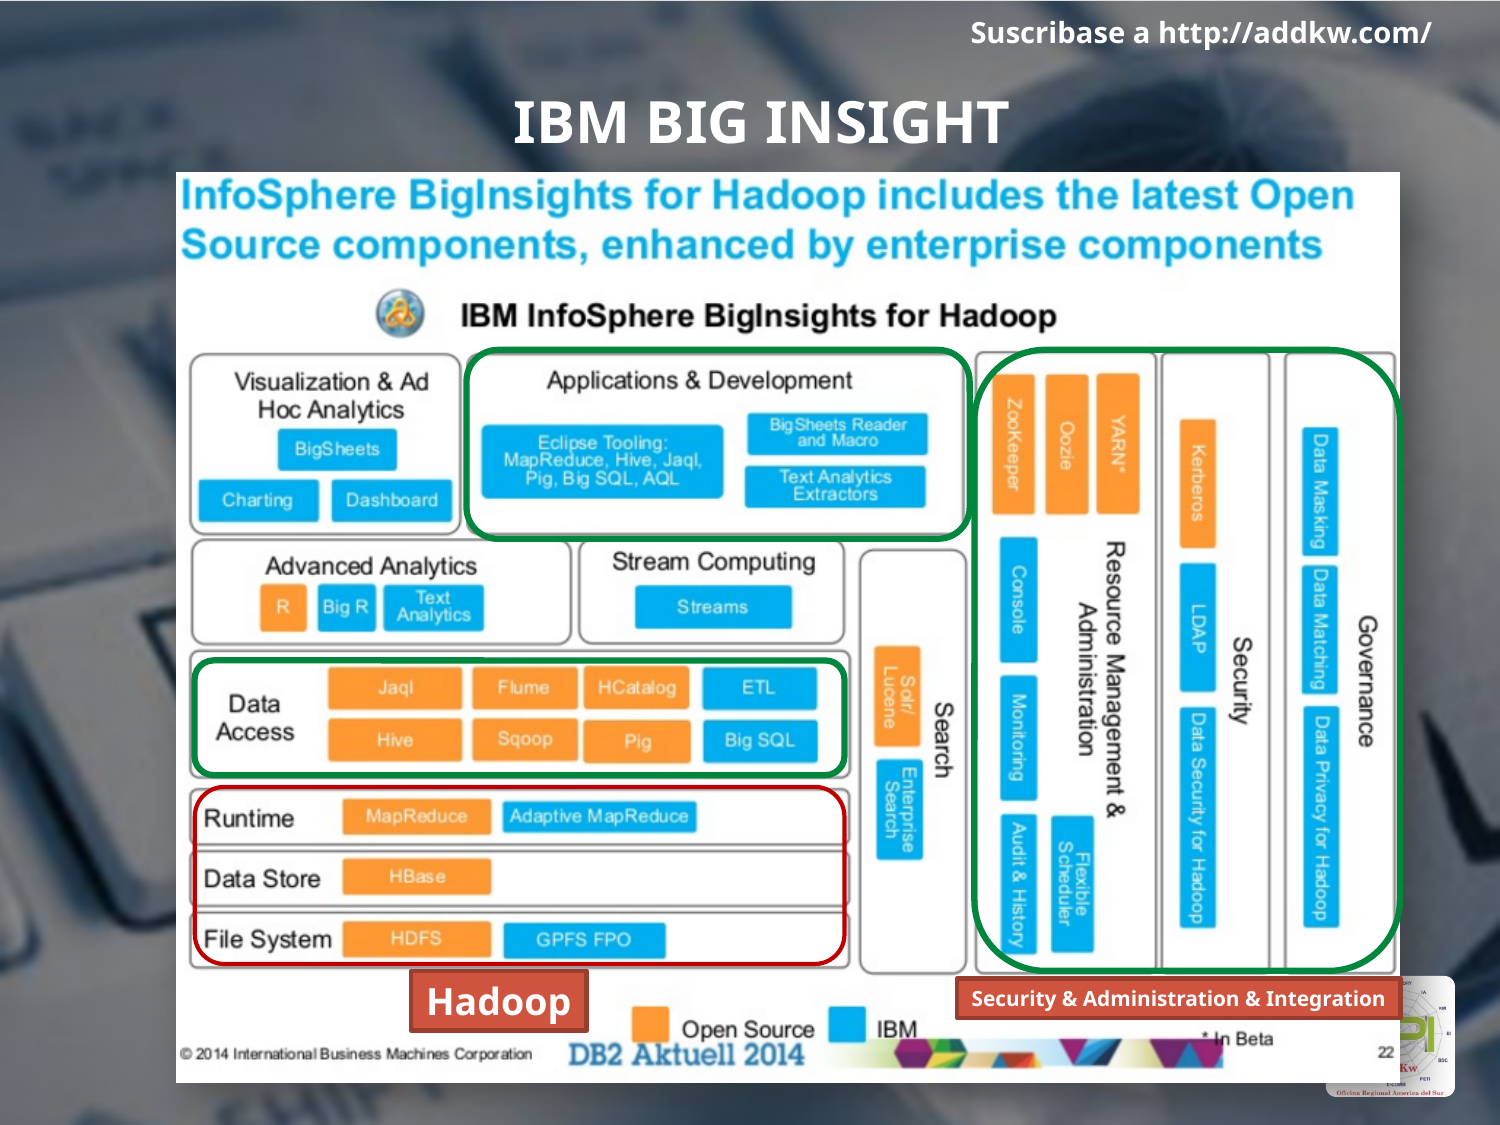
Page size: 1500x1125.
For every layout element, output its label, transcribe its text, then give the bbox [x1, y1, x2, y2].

text_box Suscribase a http://addkw.com/ [955, 7, 1448, 57]
text_box IBM BIG INSIGHT [218, 78, 1306, 172]
picture [0, 1, 1500, 1125]
